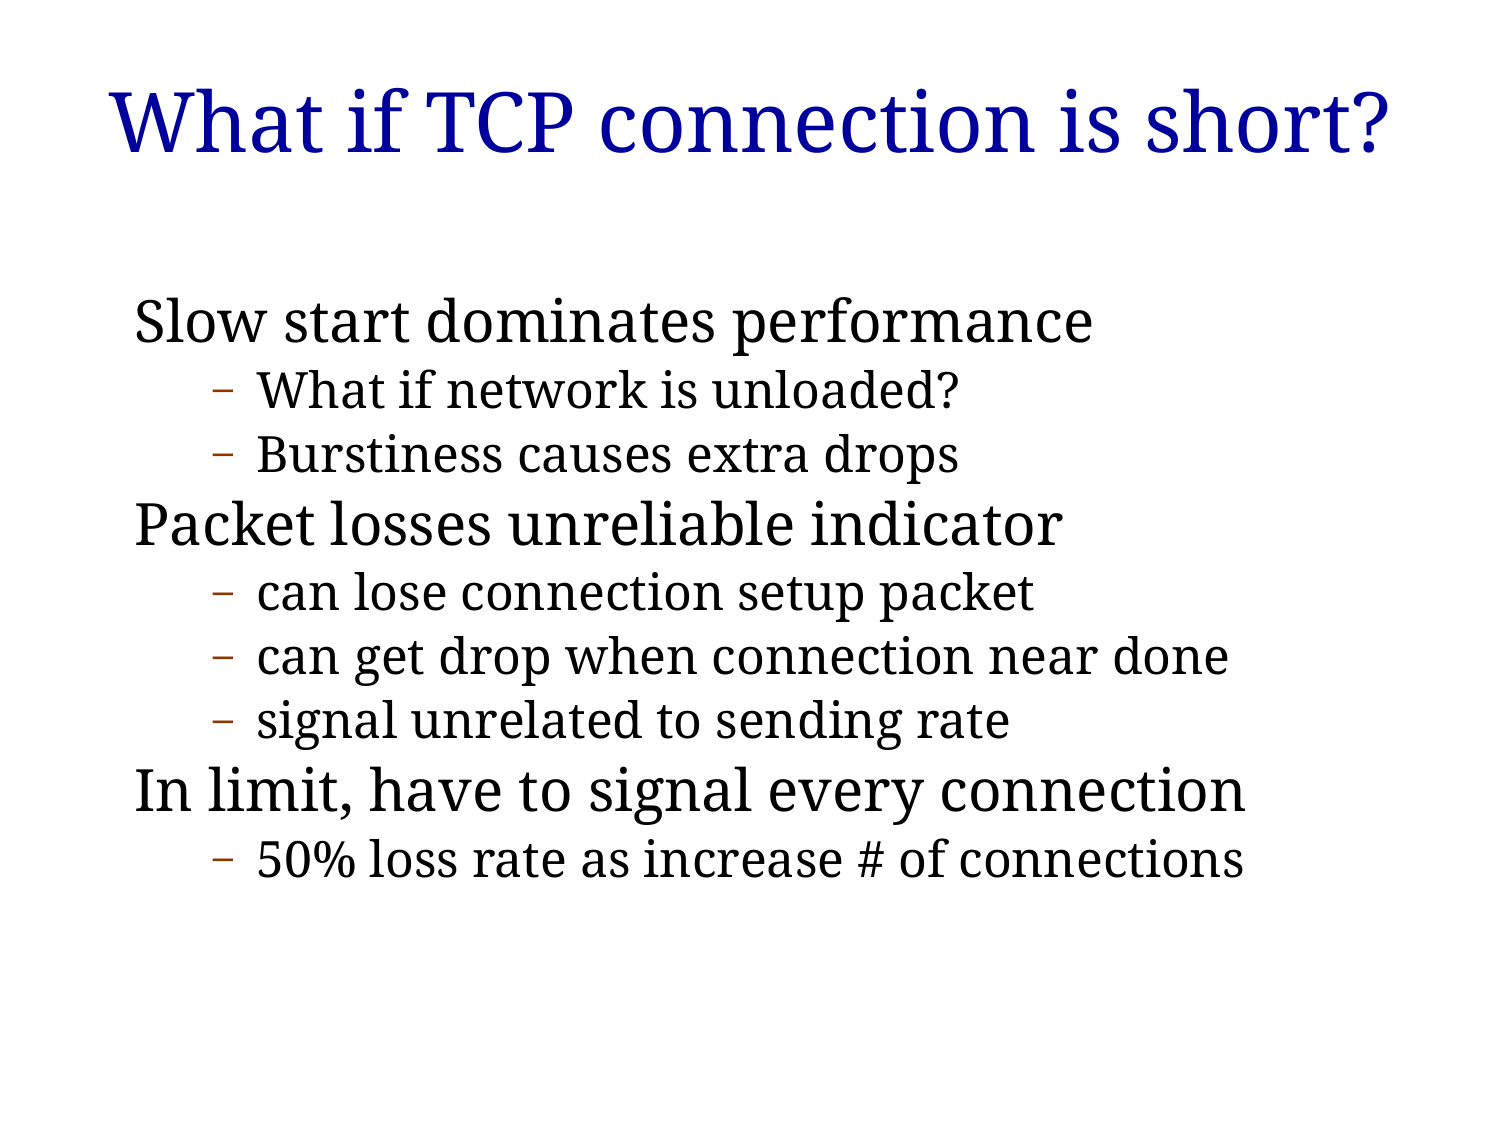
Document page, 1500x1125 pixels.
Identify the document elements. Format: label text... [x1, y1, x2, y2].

list Slow start dominates performance What if network is unloaded? Burstiness causes extra drops Packet losses unreliable indicator can lose connection setup packet can get drop when connection near done signal unrelated to sending rate In limit, have to signal every connection 50% loss rate as increase # of connections [119, 284, 1408, 960]
title What if TCP connection is short? [74, 47, 1426, 191]
